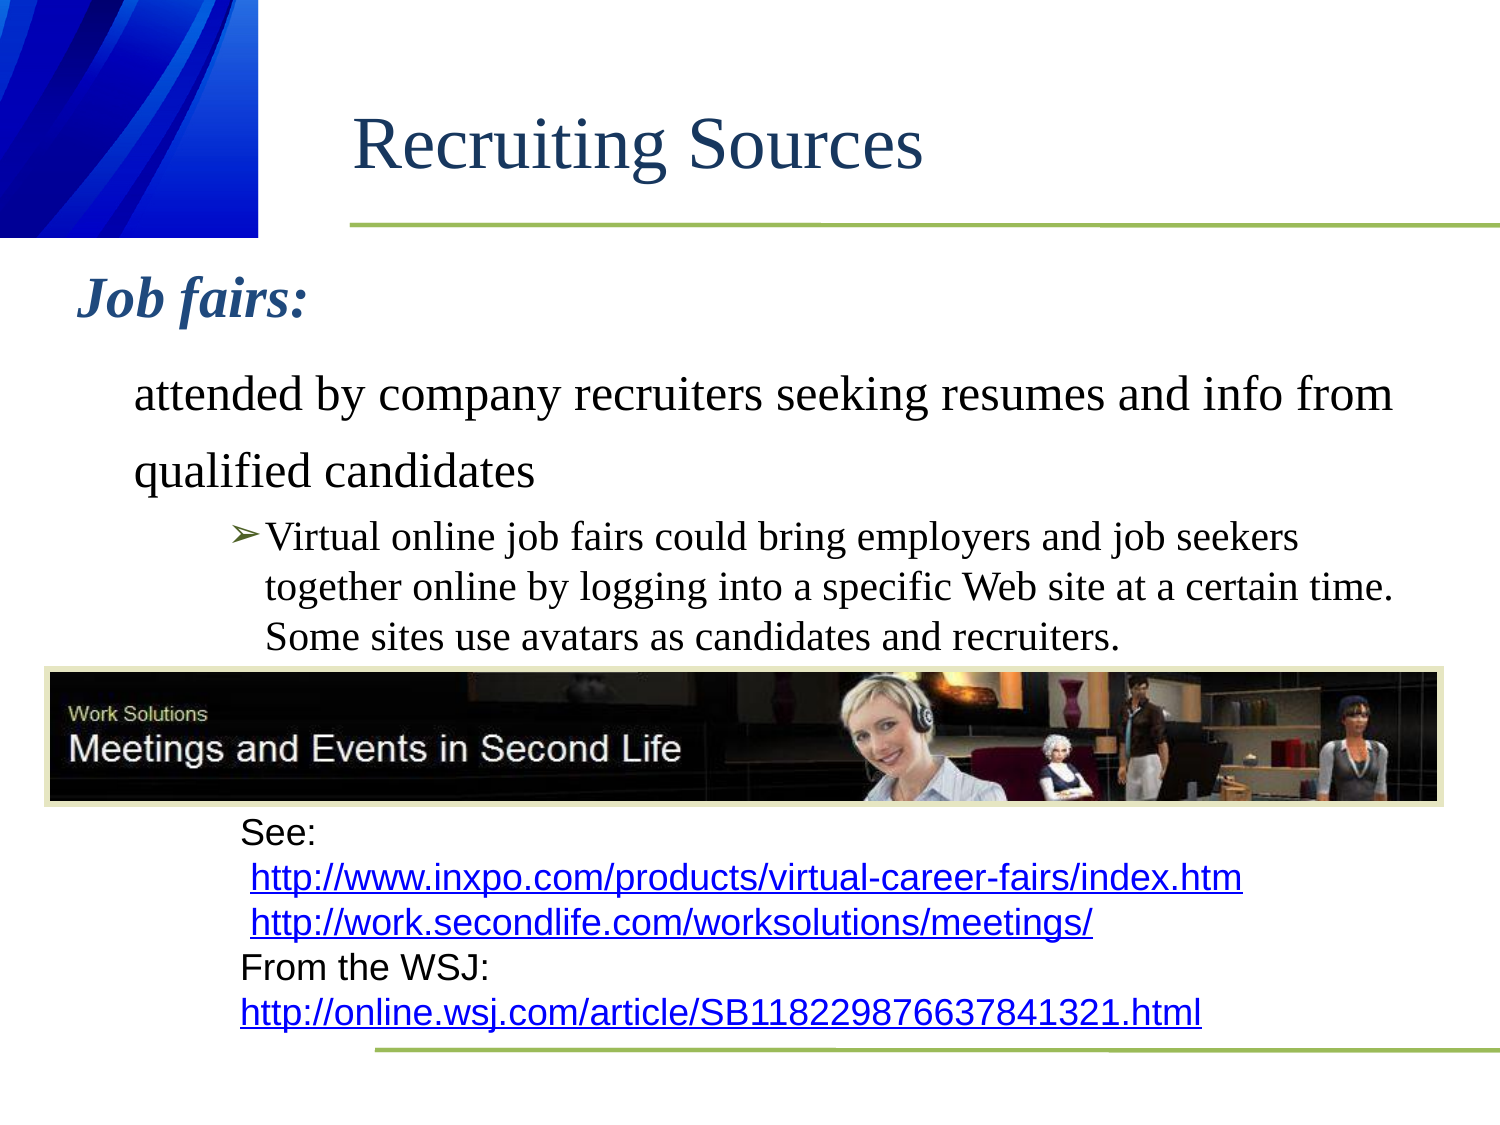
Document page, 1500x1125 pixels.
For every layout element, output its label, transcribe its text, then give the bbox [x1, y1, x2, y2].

text_box See: http://www.inxpo.com/products/virtual-career-fairs/index.htm http://work.secondlife.com/worksolutions/meetings/ From the WSJ: http://online.wsj.com/article/SB118229876637841321.html [74, 810, 1413, 1041]
text_box Job fairs: attended by company recruiters seeking resumes and info from qualified candidates Virtual online job fairs could bring employers and job seekers together online by logging into a specific Web site at a certain time. Some sites use avatars as candidates and recruiters. [62, 237, 1413, 663]
picture [0, 0, 259, 238]
title Recruiting Sources [337, 45, 1425, 233]
picture [49, 671, 1438, 801]
